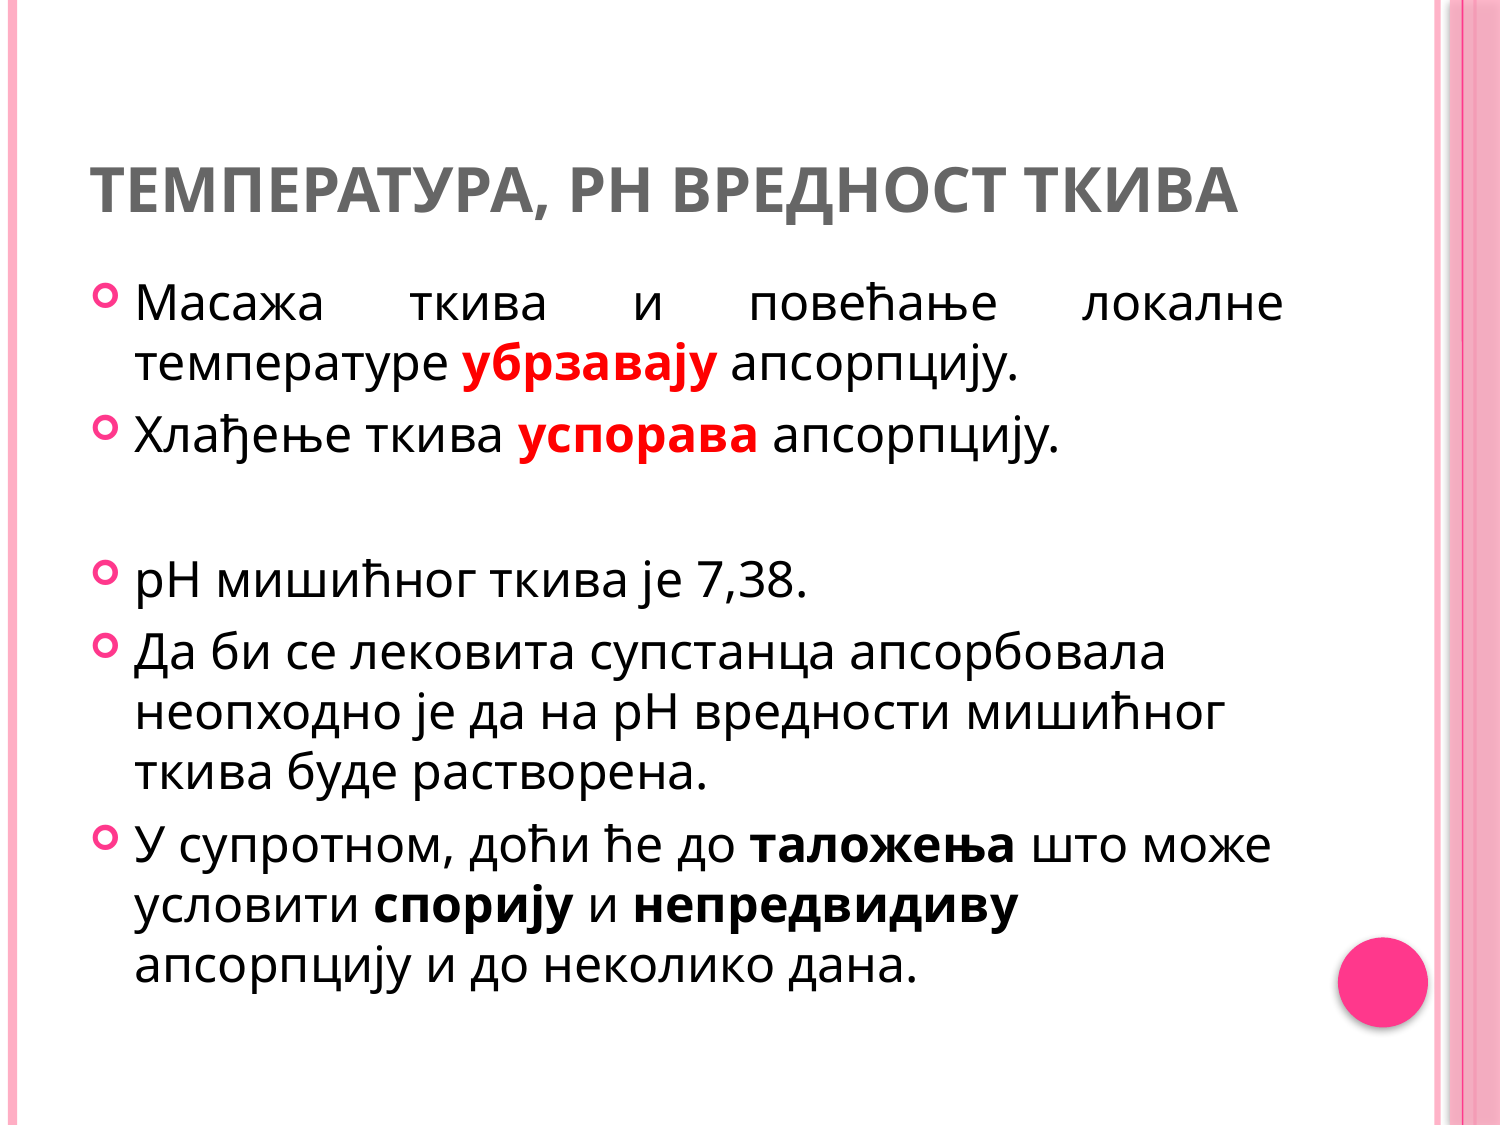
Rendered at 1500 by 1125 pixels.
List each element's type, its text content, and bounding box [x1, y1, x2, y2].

title Температура, pH вредност ткива [75, 45, 1300, 233]
list Масажа ткива и повећање локалне температуре убрзавају апсорпцију. Хлађење ткива успорава апсорпцију. pH мишићног ткива је 7,38. Да би се лековита супстанца апсорбовала неопходно је да на pH вредности мишићног ткива буде растворена. У супротном, доћи ће до таложења што може условити спорију и непредвидиву апсорпцију и до неколико дана. [75, 262, 1300, 1062]
